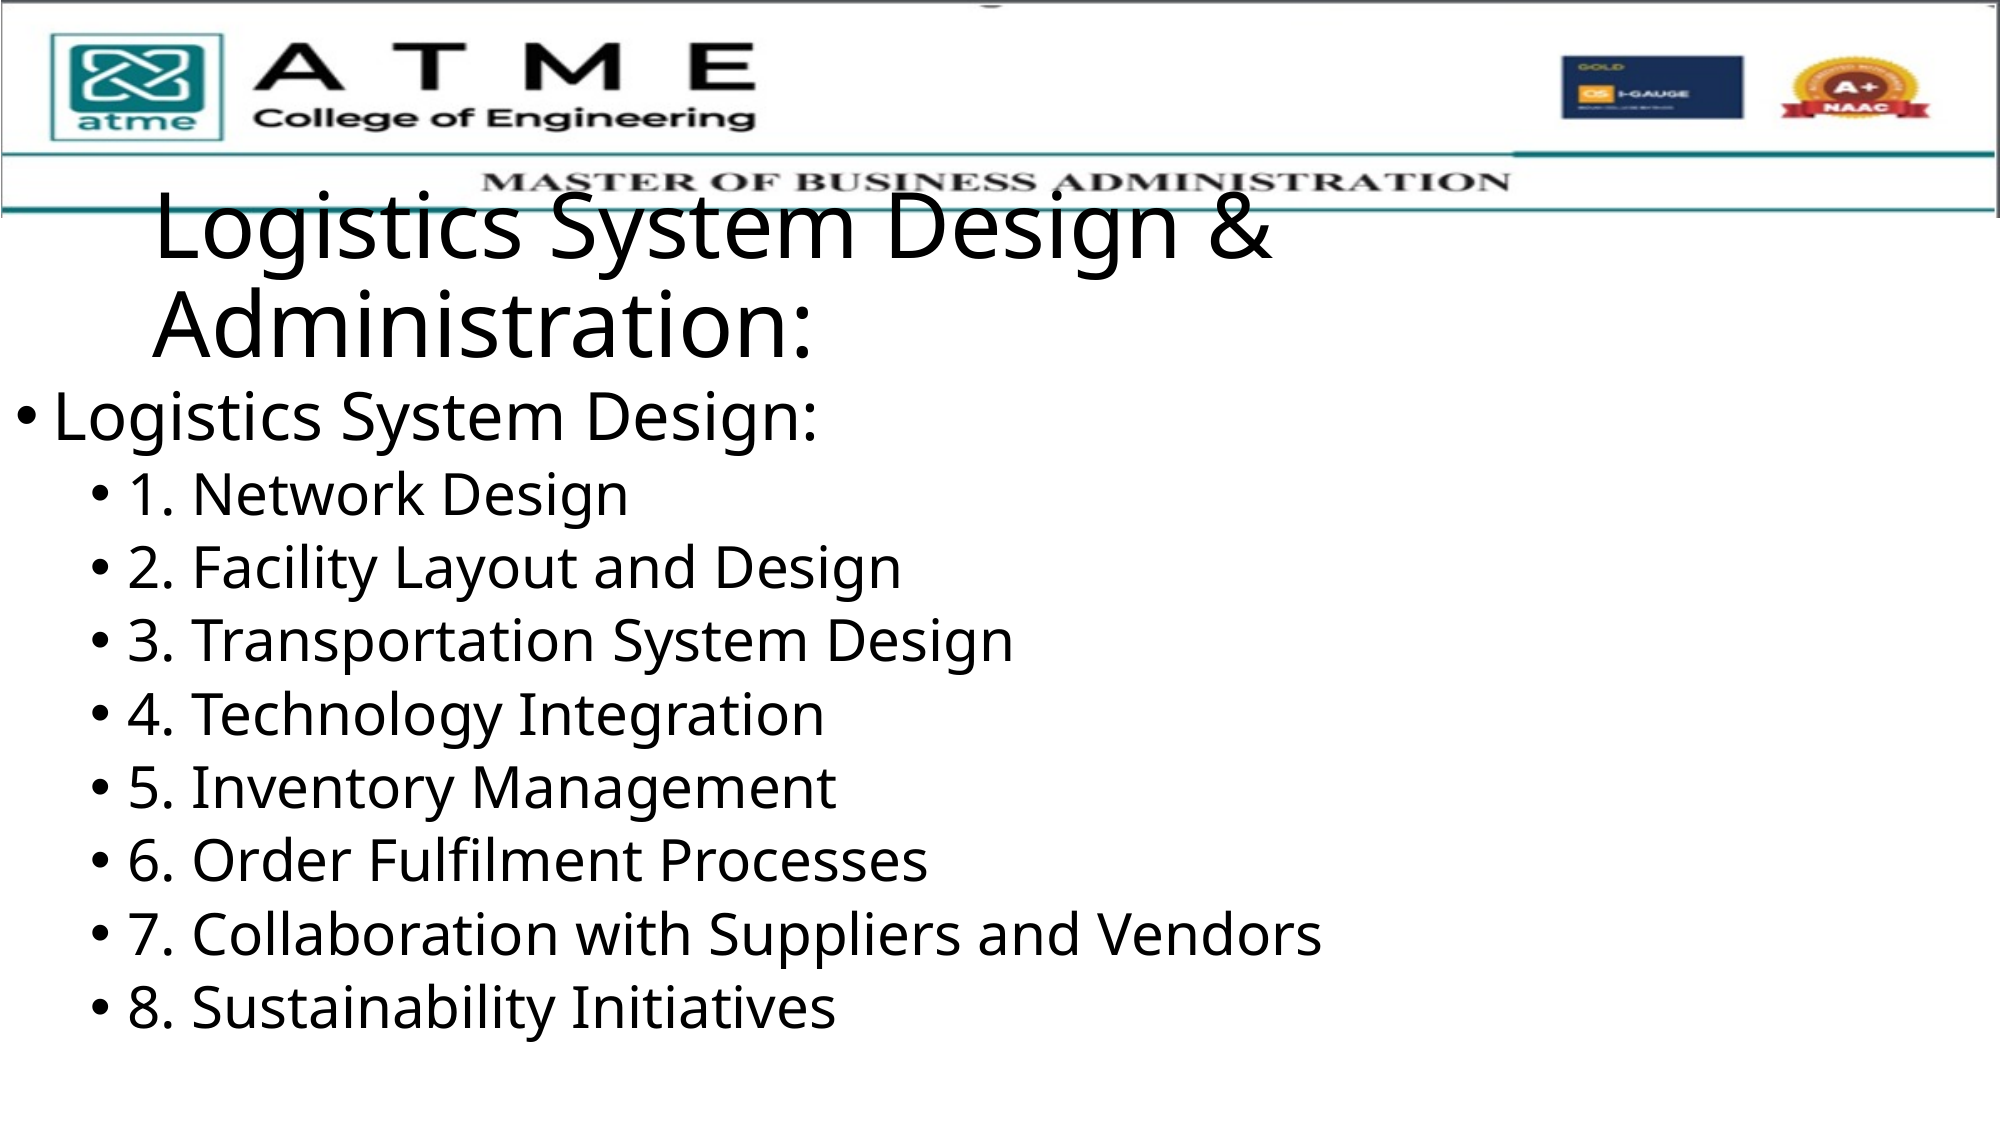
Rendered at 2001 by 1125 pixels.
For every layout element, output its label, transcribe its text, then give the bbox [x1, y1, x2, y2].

title Logistics System Design & Administration: [137, 181, 1863, 375]
picture [1, 0, 2000, 218]
list Logistics System Design: 1. Network Design 2. Facility Layout and Design 3. Transportation System Design 4. Technology Integration 5. Inventory Management 6. Order Fulfilment Processes 7. Collaboration with Suppliers and Vendors 8. Sustainability Initiatives [0, 375, 1985, 1125]
